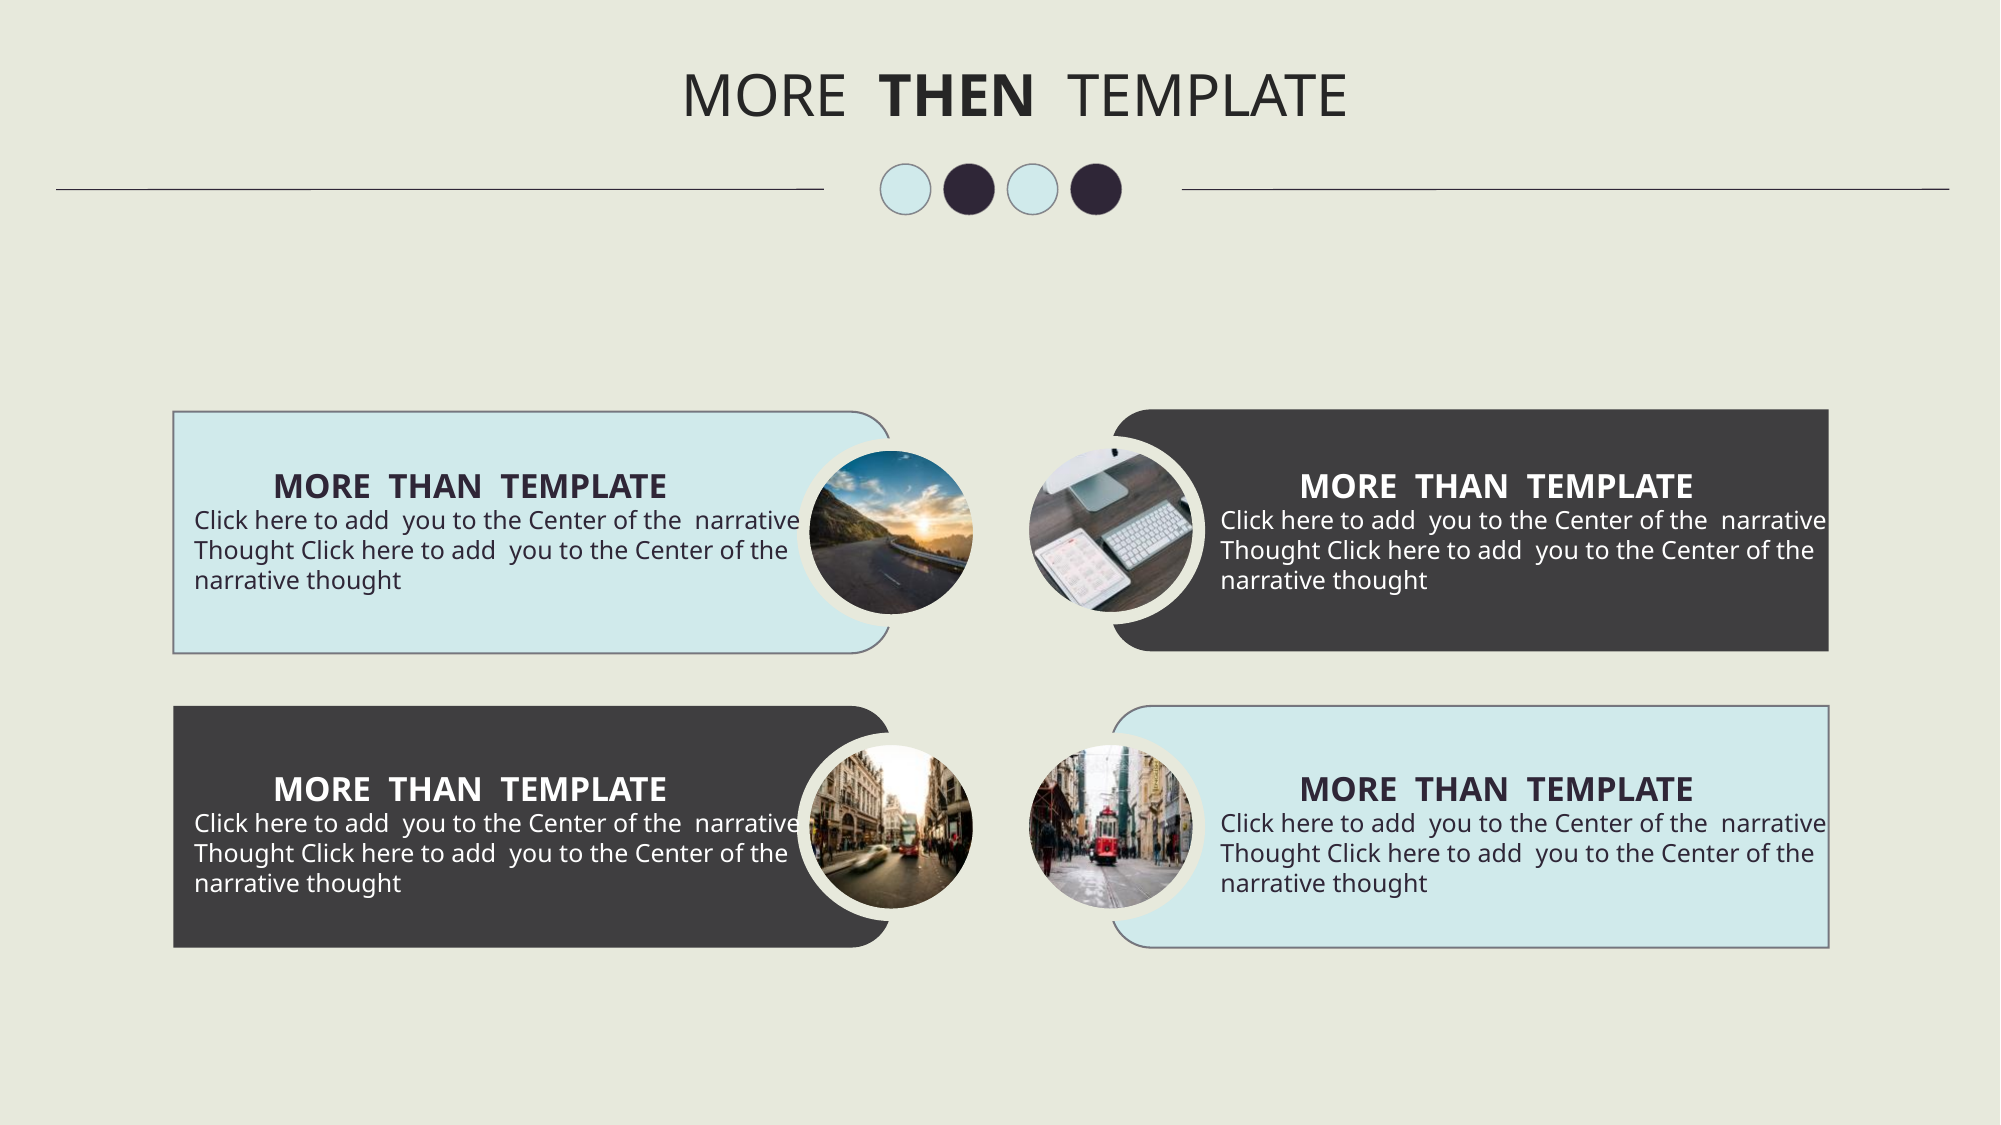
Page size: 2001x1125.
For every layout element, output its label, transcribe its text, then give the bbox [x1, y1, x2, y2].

text_box MORE THAN TEMPLATE Click here to add you to the Center of the narrative Thought Click here to add you to the Center of the narrative thought [179, 457, 823, 720]
text_box MORE THAN TEMPLATE Click here to add you to the Center of the narrative Thought Click here to add you to the Center of the narrative thought [1205, 457, 1849, 720]
text_box [1111, 705, 1829, 948]
text_box [823, 444, 980, 621]
text_box [823, 738, 980, 915]
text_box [880, 163, 1122, 215]
text_box [1022, 738, 1199, 915]
text_box MORE THAN TEMPLATE Click here to add you to the Center of the narrative Thought Click here to add you to the Center of the narrative thought [179, 760, 823, 1023]
text_box MORE THAN TEMPLATE Click here to add you to the Center of the narrative Thought Click here to add you to the Center of the narrative thought [1205, 760, 1849, 1023]
text_box [173, 705, 891, 948]
text_box [1022, 442, 1199, 619]
text_box MORE THEN TEMPLATE [636, 42, 1365, 138]
text_box [1111, 409, 1829, 652]
text_box [173, 411, 891, 654]
